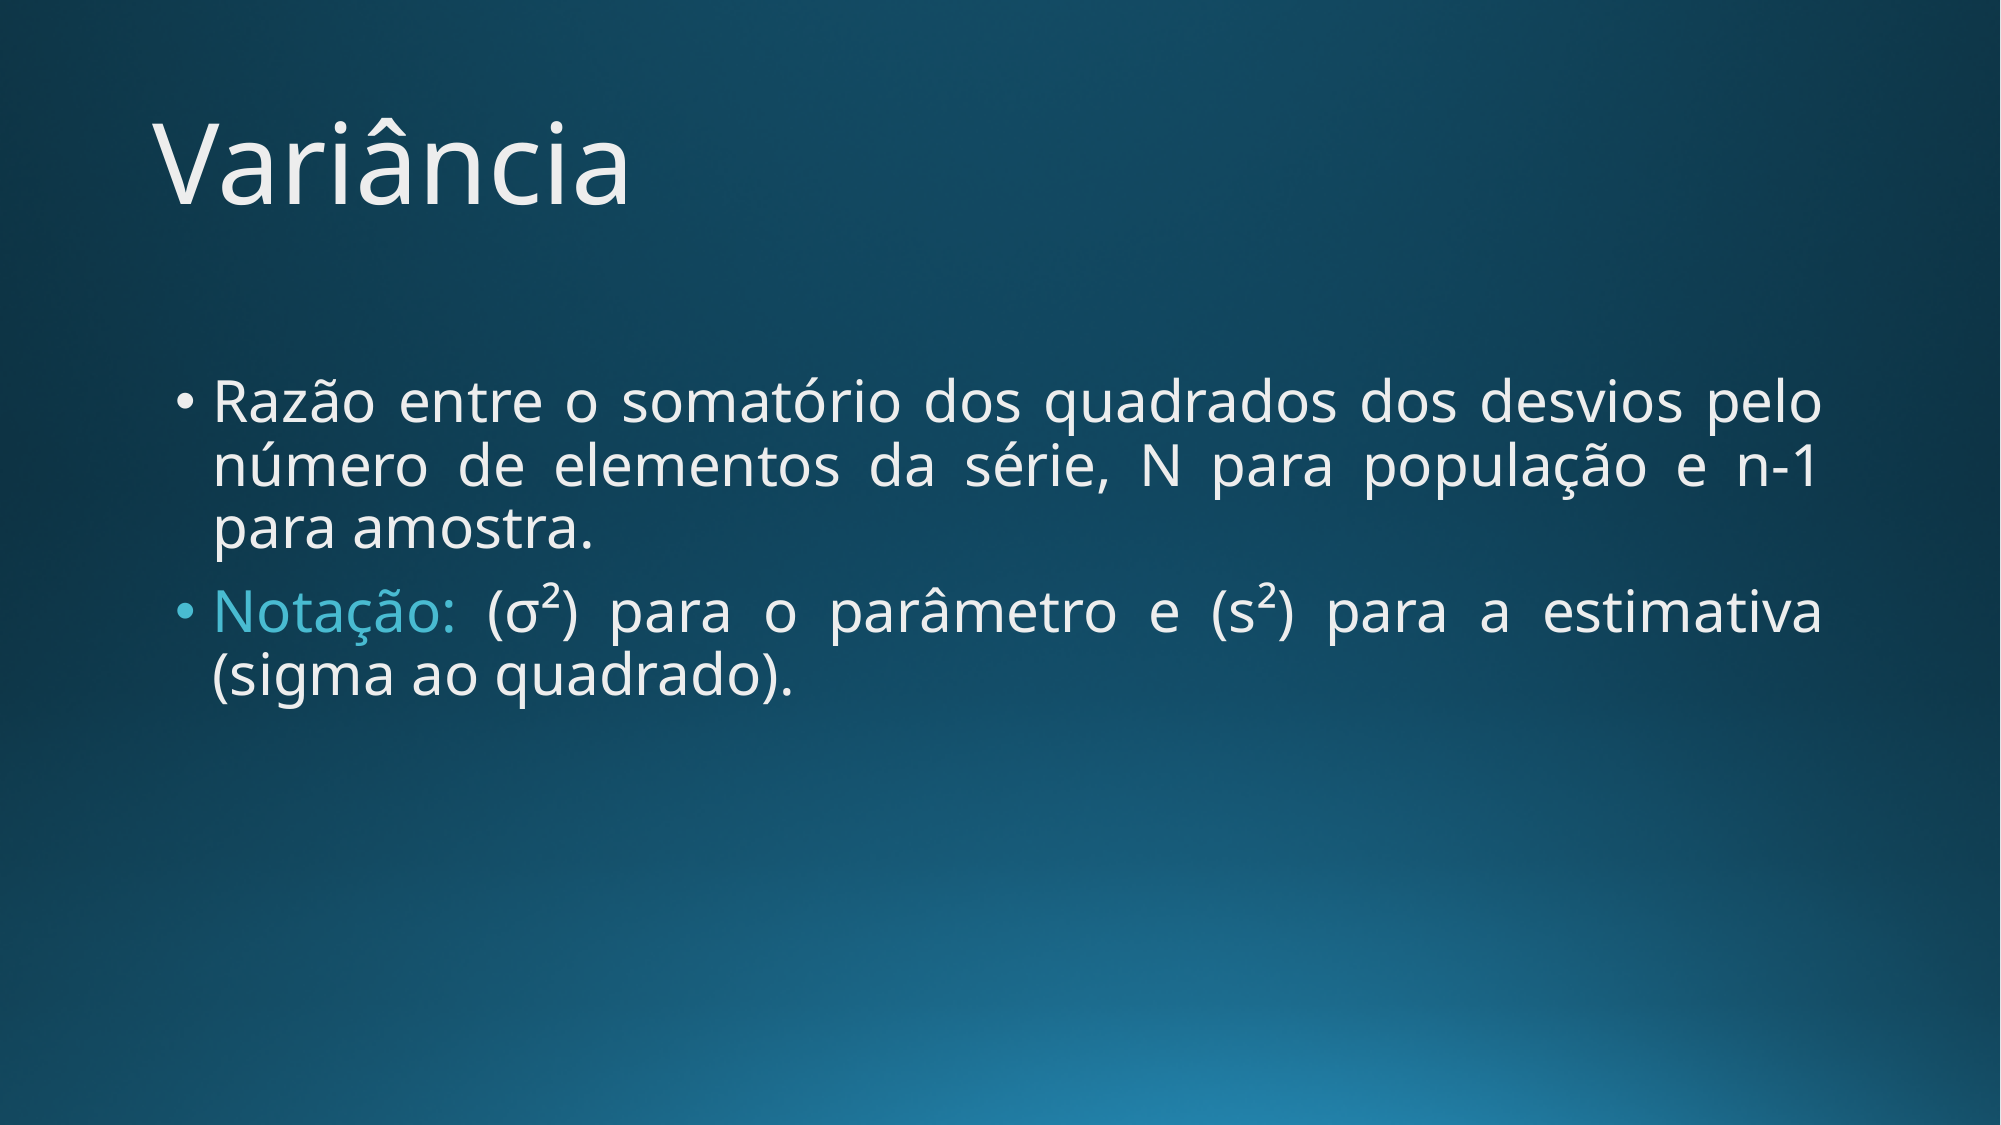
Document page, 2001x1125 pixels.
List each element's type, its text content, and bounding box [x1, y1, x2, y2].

text_box Variância [137, 59, 1863, 278]
picture [0, 0, 2001, 1125]
text_box Razão entre o somatório dos quadrados dos desvios pelo número de elementos da série, N para população e n-1 para amostra. Notação: (σ²) para o parâmetro e (s²) para a estimativa (sigma ao quadrado). [160, 365, 1840, 806]
